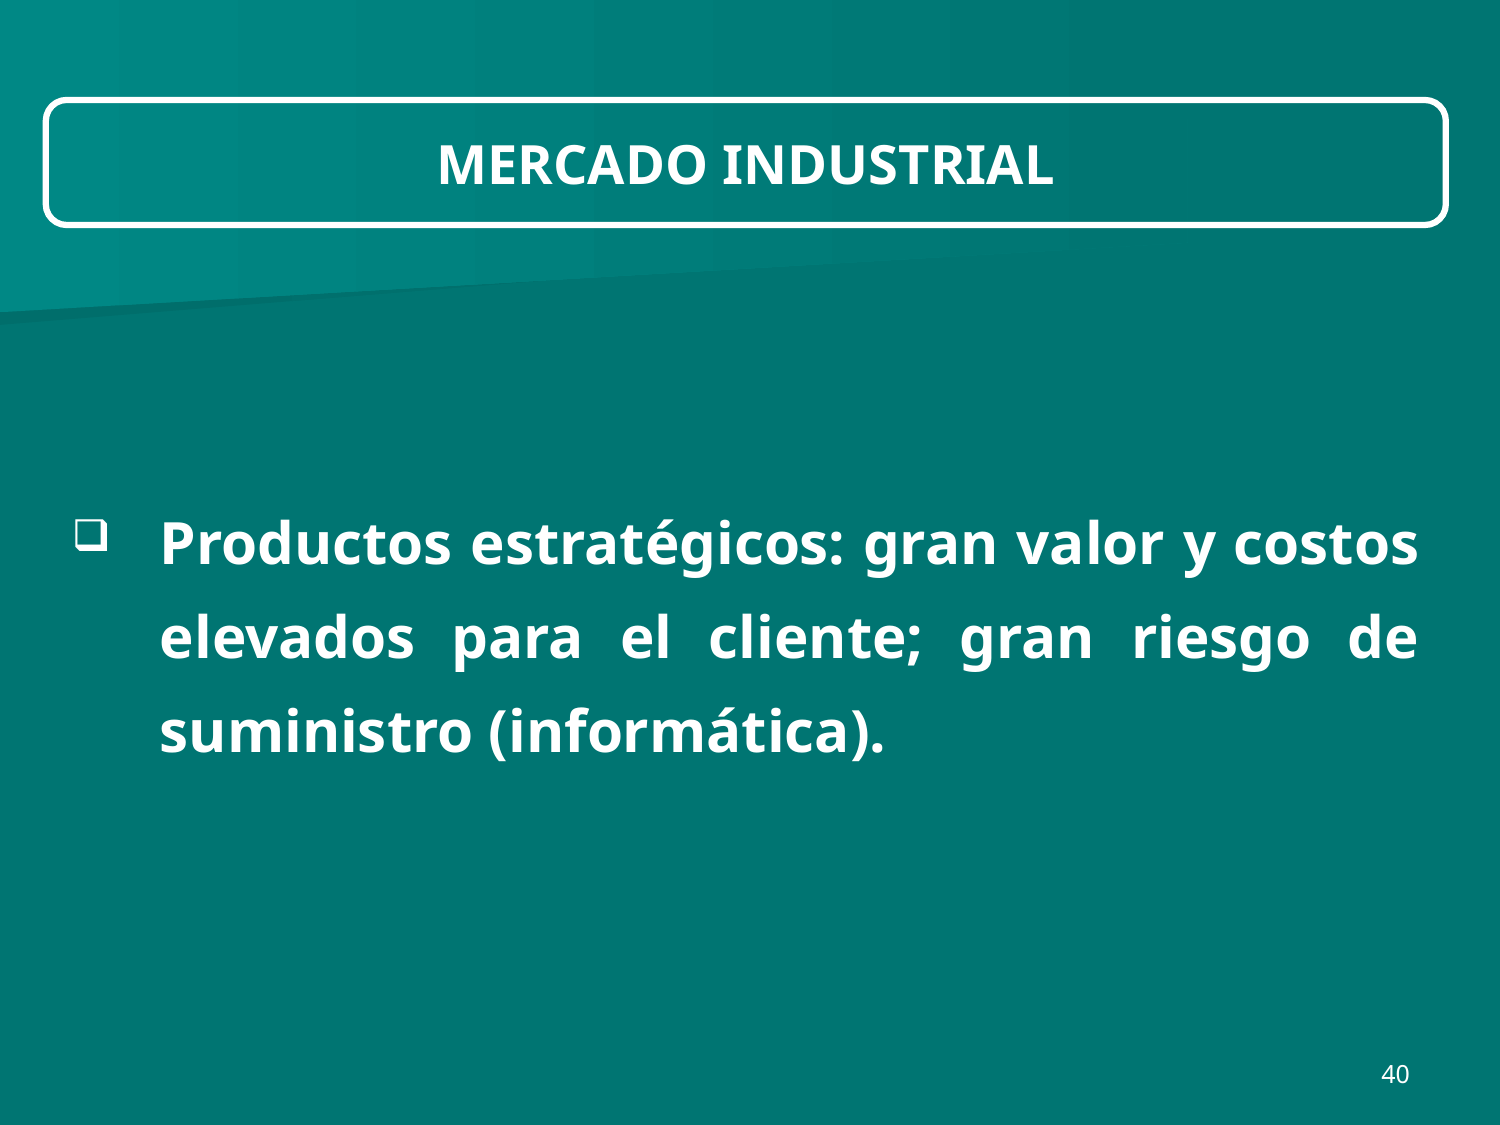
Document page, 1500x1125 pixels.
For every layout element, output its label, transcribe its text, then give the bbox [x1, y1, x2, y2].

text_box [45, 99, 1447, 773]
slide_number 40 [1074, 1024, 1426, 1101]
